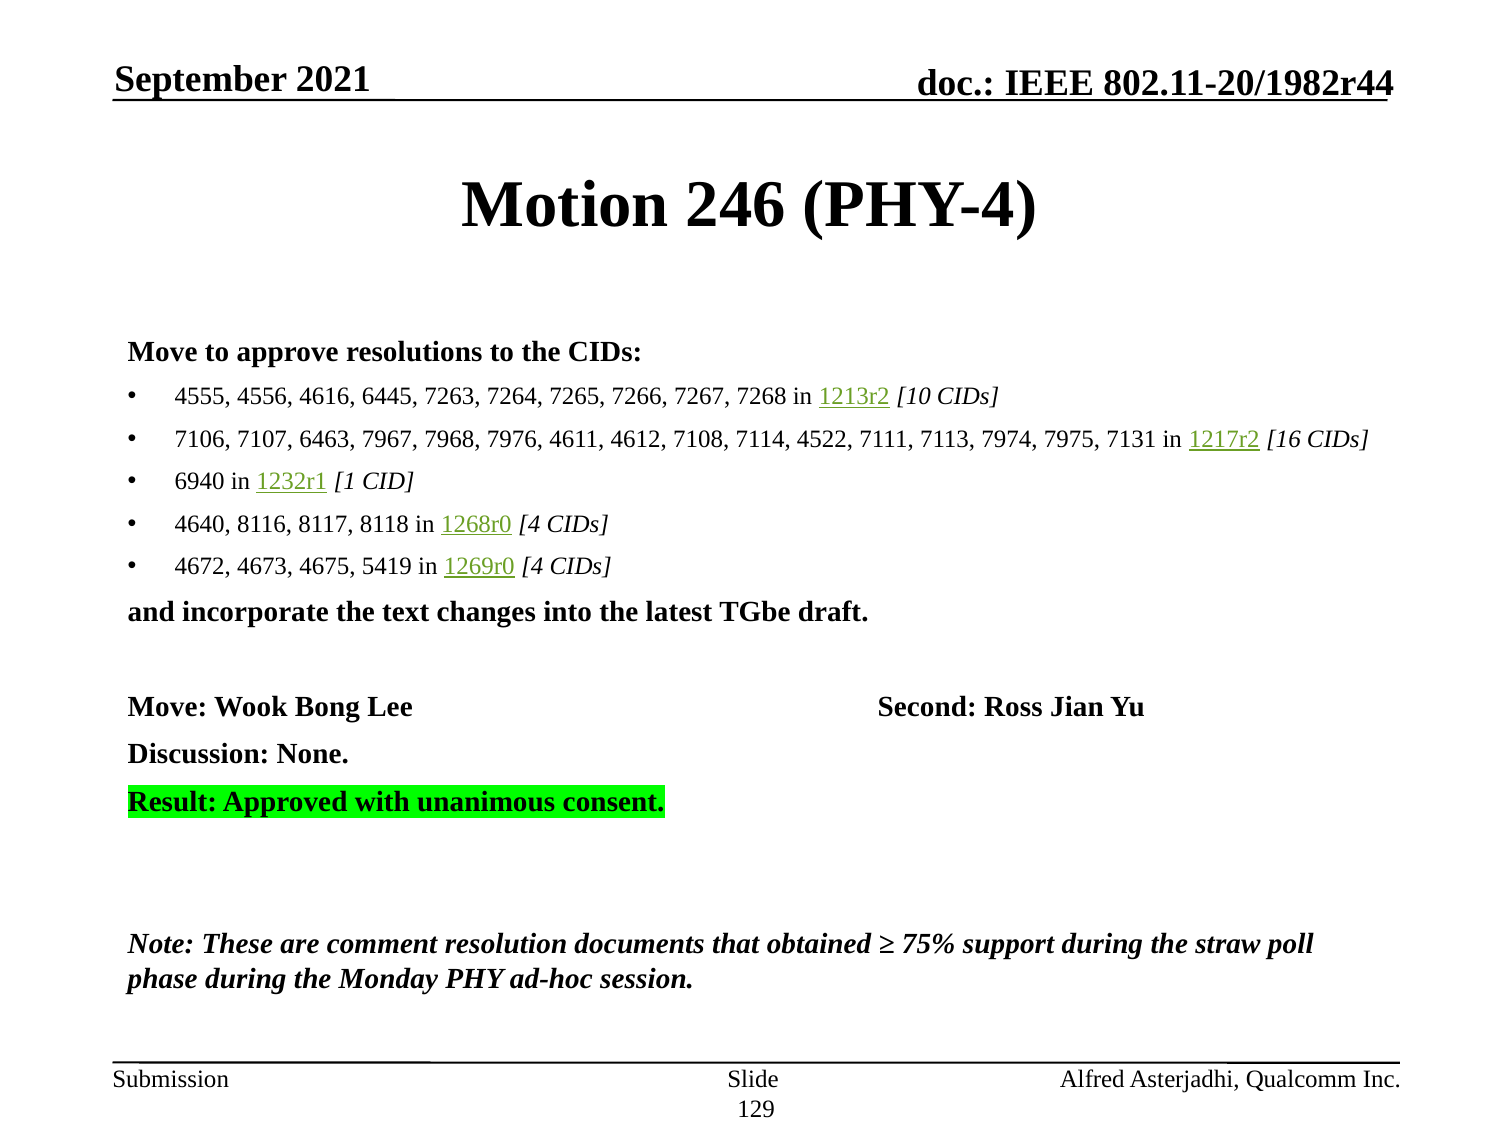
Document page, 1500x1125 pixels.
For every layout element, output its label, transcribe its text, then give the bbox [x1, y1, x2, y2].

list Move to approve resolutions to the CIDs: 4555, 4556, 4616, 6445, 7263, 7264, 7265, 7266, 7267, 7268 in 1213r2 [10 CIDs] 7106, 7107, 6463, 7967, 7968, 7976, 4611, 4612, 7108, 7114, 4522, 7111, 7113, 7974, 7975, 7131 in 1217r2 [16 CIDs] 6940 in 1232r1 [1 CID] 4640, 8116, 8117, 8118 in 1268r0 [4 CIDs] 4672, 4673, 4675, 5419 in 1269r0 [4 CIDs] and incorporate the text changes into the latest TGbe draft. Move: Wook Bong Lee Second: Ross Jian Yu Discussion: None. Result: Approved with unanimous consent. Note: These are comment resolution documents that obtained ≥ 75% support during the straw poll phase during the Monday PHY ad-hoc session. [112, 324, 1388, 1063]
slide_number Slide 129 [712, 1061, 800, 1123]
footer Alfred Asterjadhi, Qualcomm Inc. [878, 1061, 1402, 1093]
title Motion 246 (PHY-4) [112, 112, 1388, 288]
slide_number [114, 54, 423, 100]
